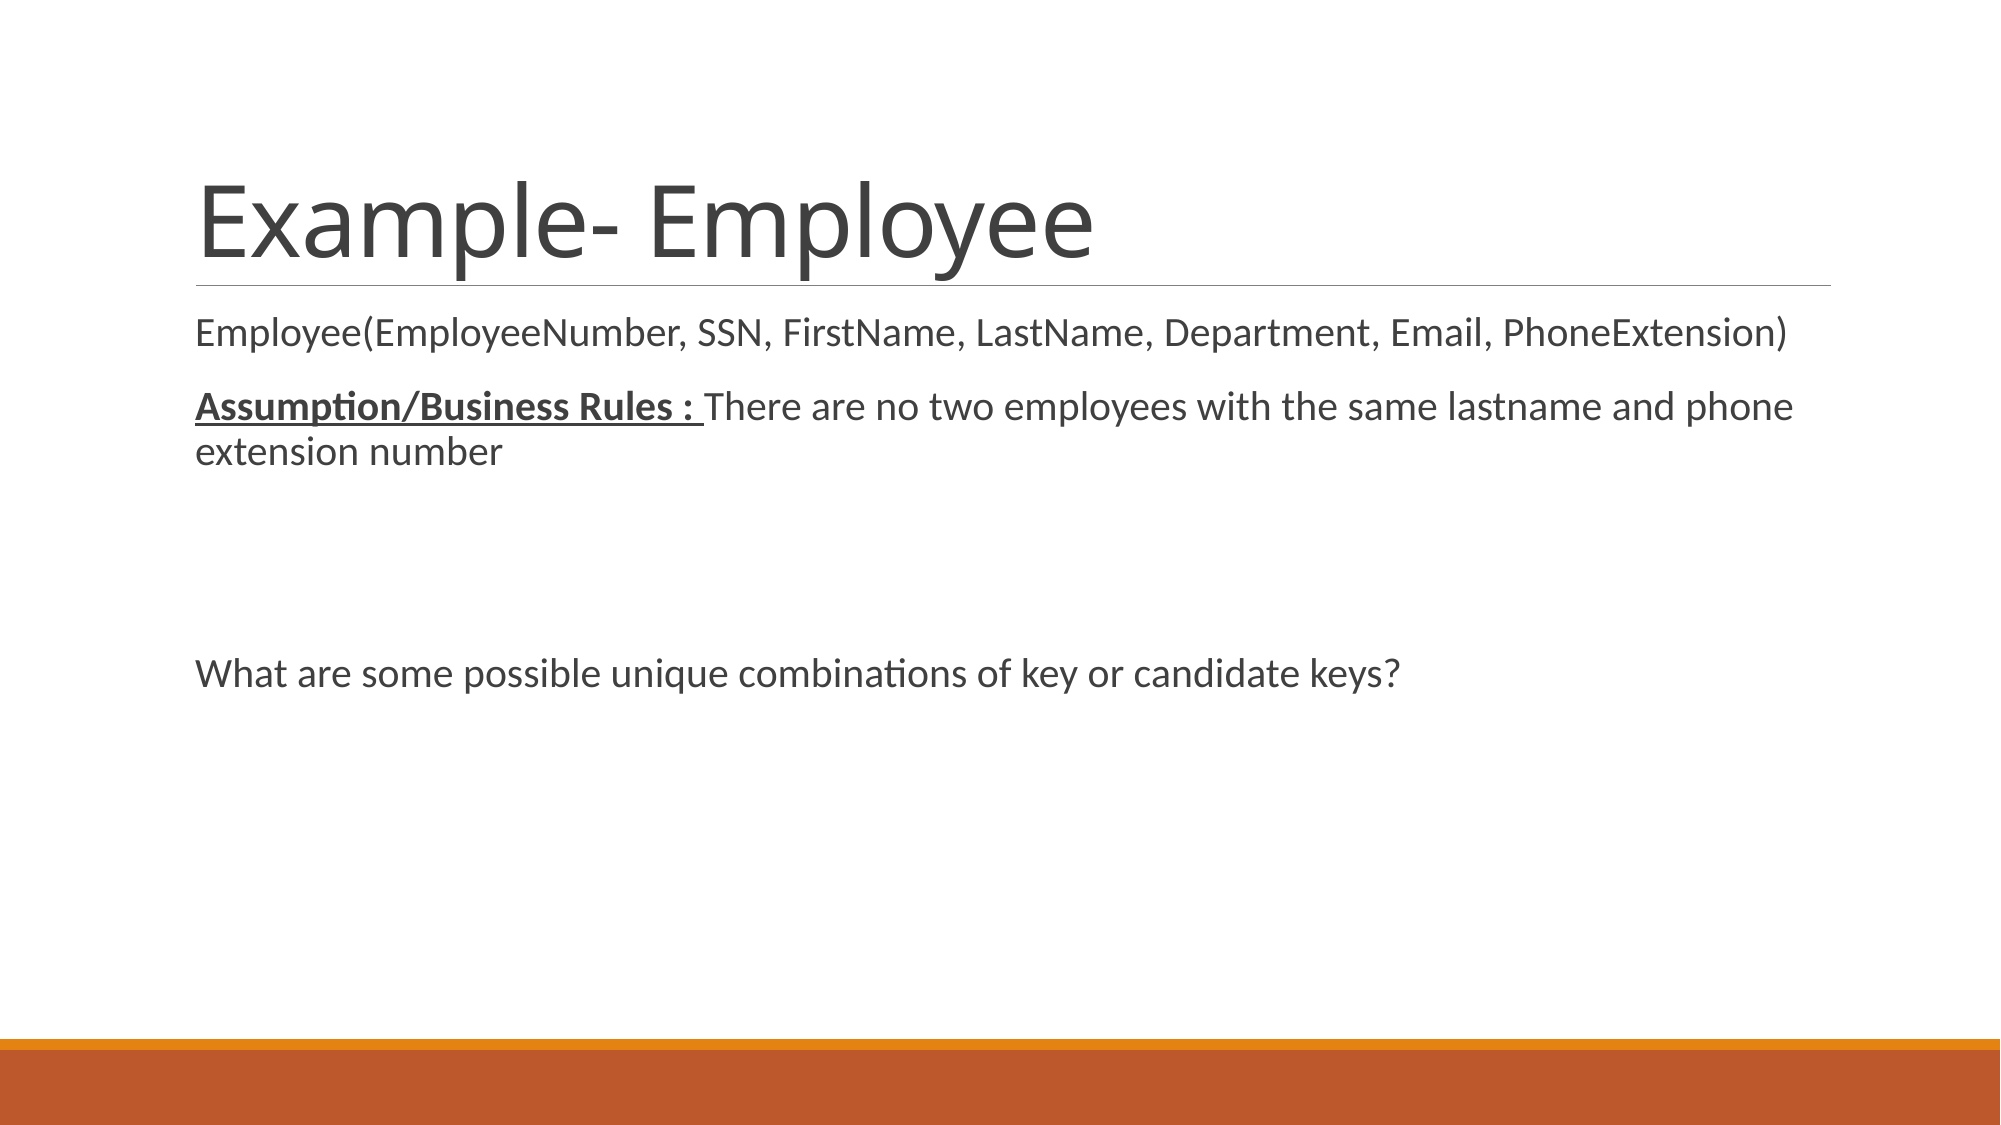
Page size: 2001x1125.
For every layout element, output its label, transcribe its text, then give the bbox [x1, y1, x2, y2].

list Employee(EmployeeNumber, SSN, FirstName, LastName, Department, Email, PhoneExtension) Assumption/Business Rules : There are no two employees with the same lastname and phone extension number What are some possible unique combinations of key or candidate keys? [180, 302, 1830, 963]
title Example- Employee [180, 47, 1830, 285]
